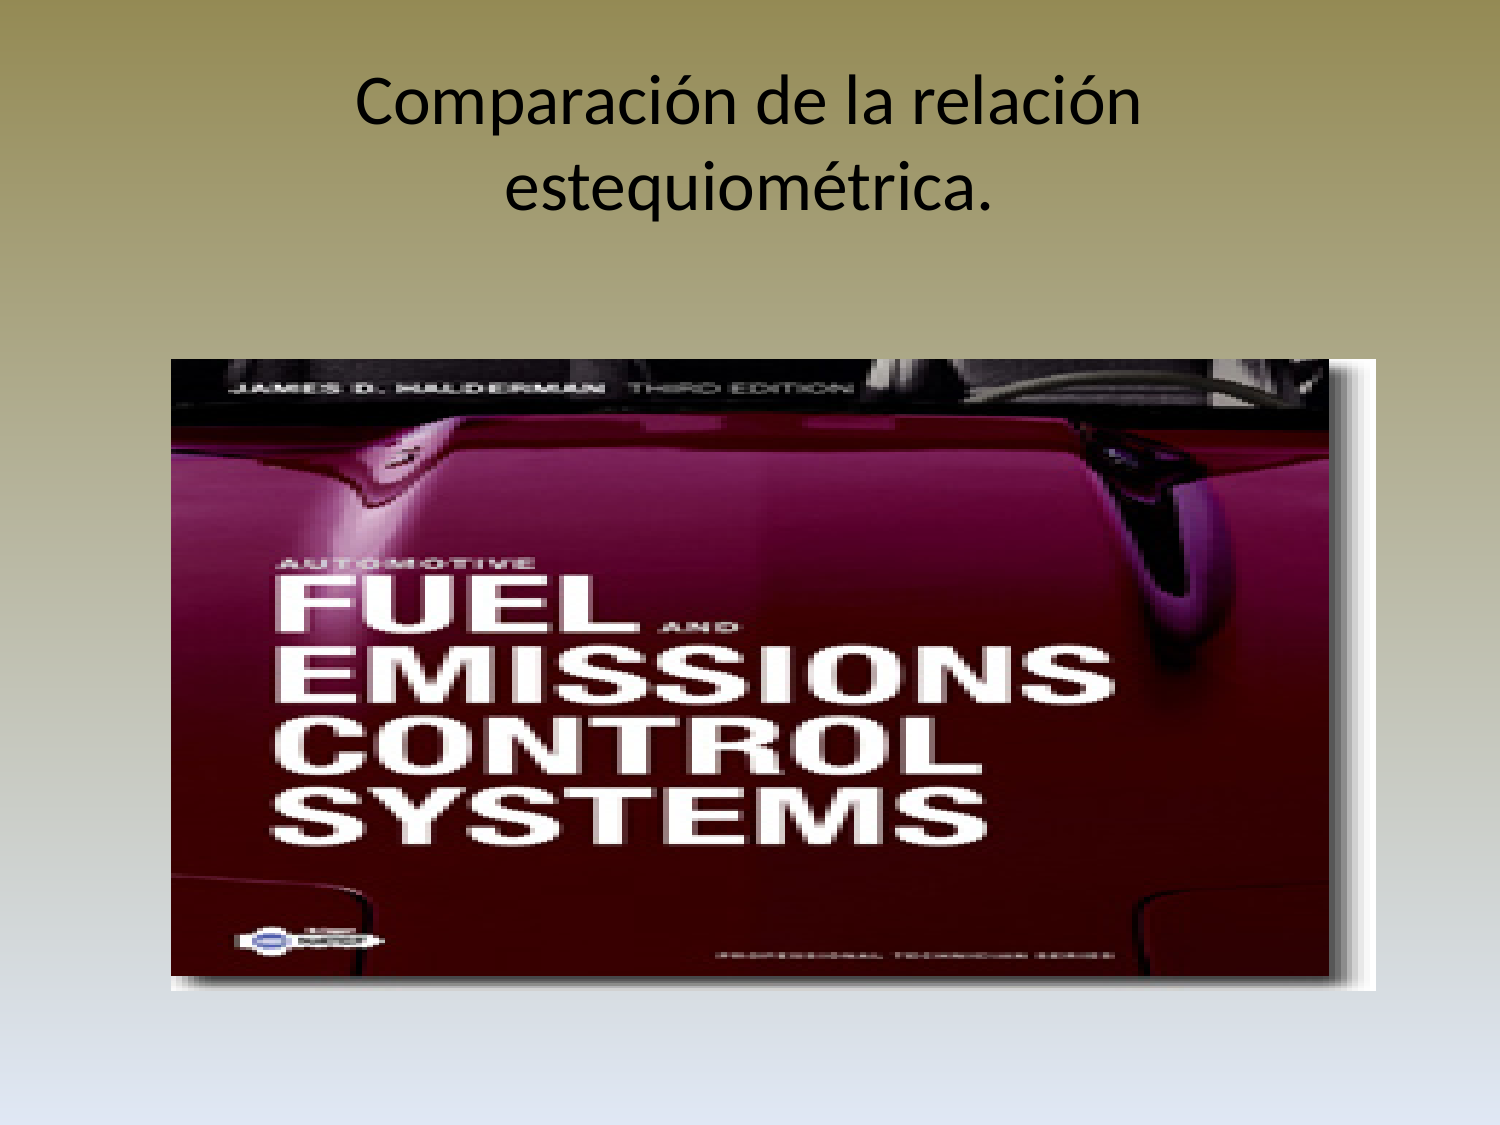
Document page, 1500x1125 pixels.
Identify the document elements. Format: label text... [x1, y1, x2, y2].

picture [170, 358, 1377, 991]
title Comparación de la relación estequiométrica. [75, 45, 1425, 233]
